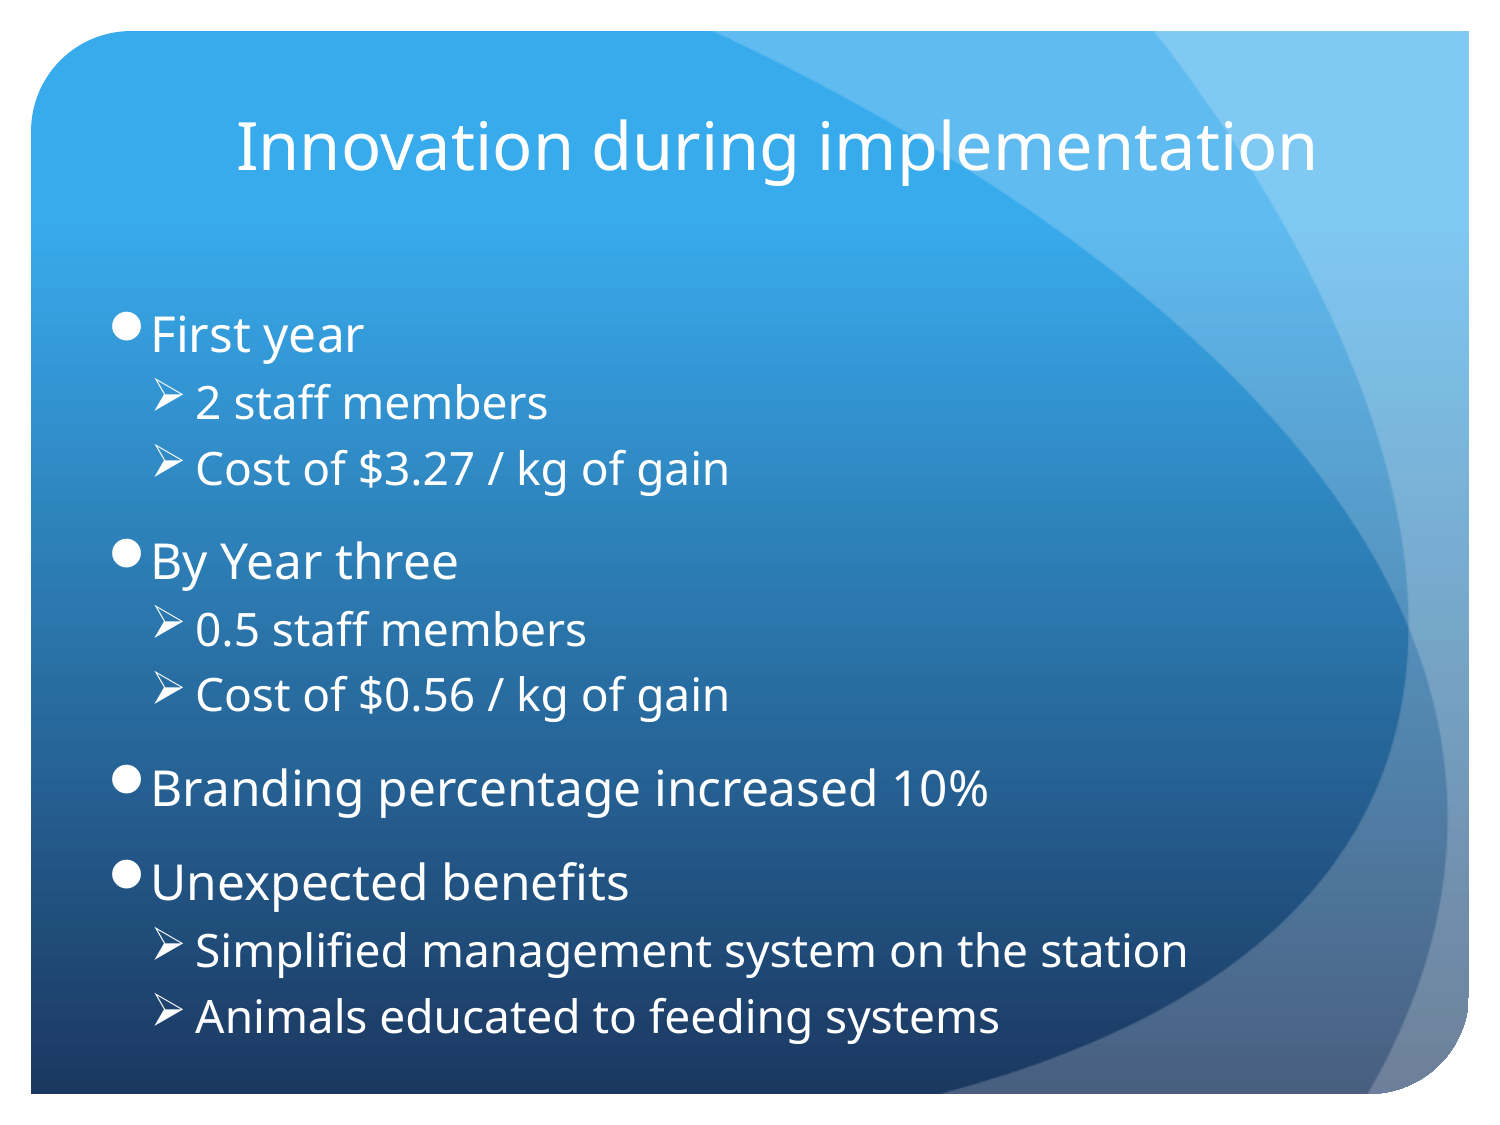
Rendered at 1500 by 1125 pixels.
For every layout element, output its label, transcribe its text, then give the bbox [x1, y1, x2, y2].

list First year 2 staff members Cost of $3.27 / kg of gain By Year three 0.5 staff members Cost of $0.56 / kg of gain Branding percentage increased 10% Unexpected benefits Simplified management system on the station Animals educated to feeding systems [93, 295, 1338, 1056]
text_box Innovation during implementation [127, 96, 1429, 192]
picture [24, 30, 1473, 1094]
